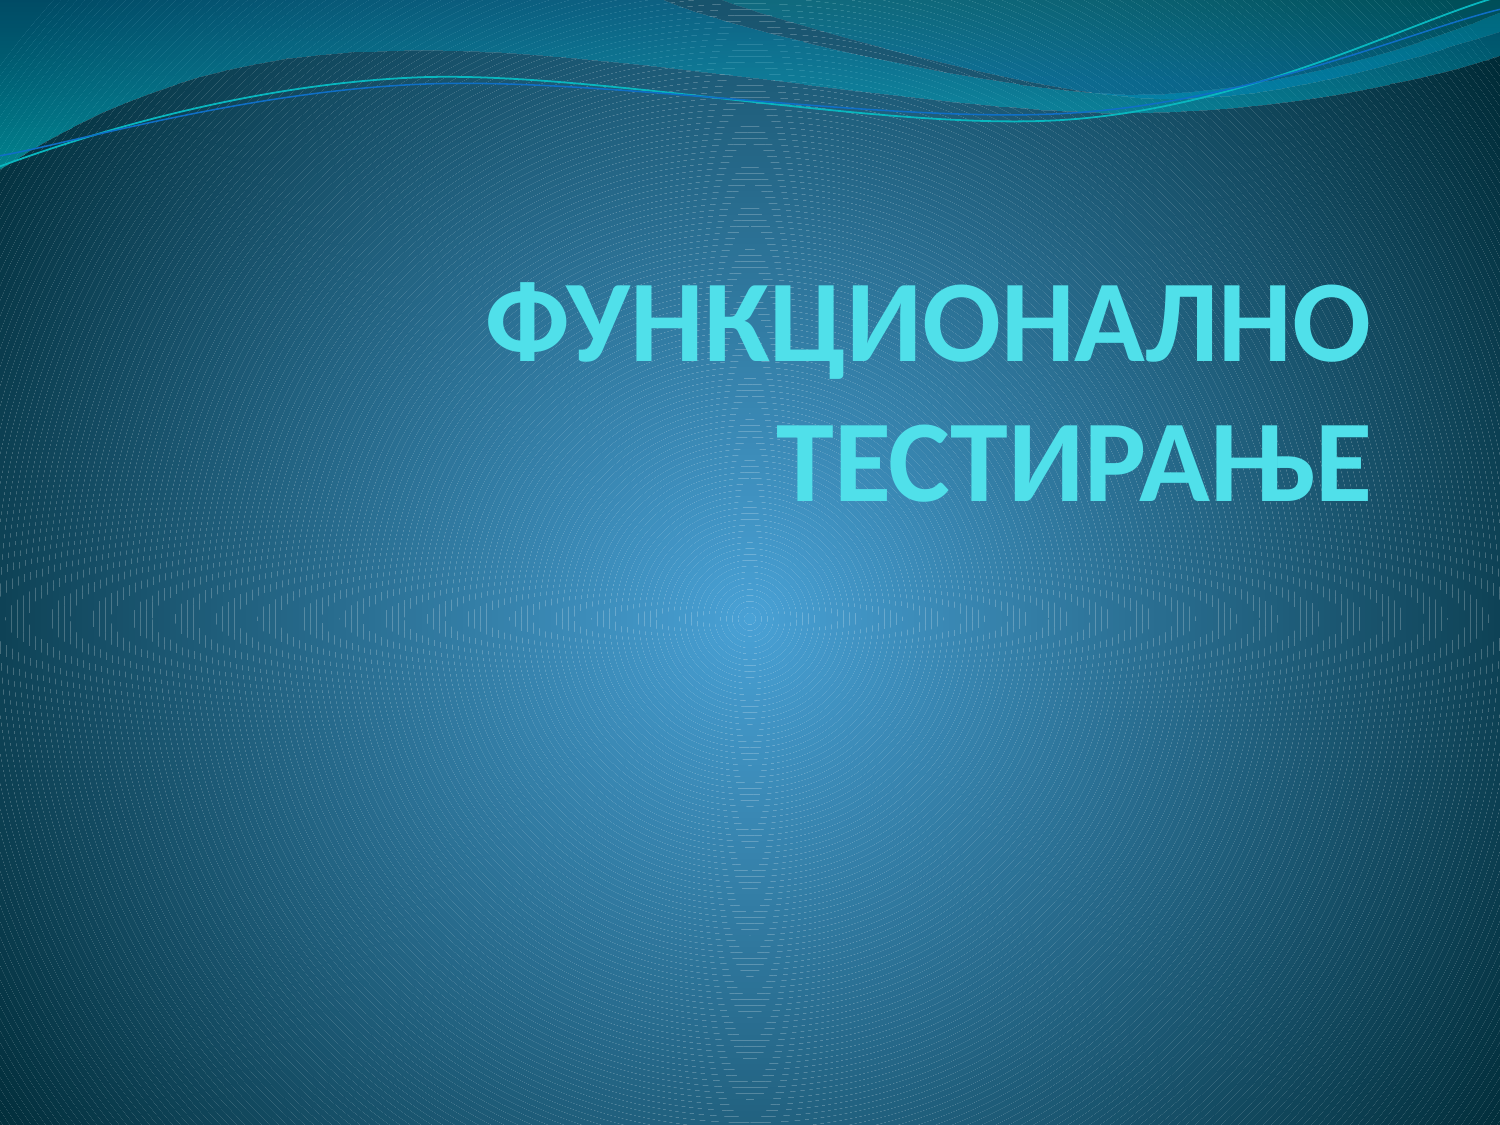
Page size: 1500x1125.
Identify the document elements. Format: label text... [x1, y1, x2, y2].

title ФУНКЦИОНАЛНО ТЕСТИРАЊЕ [87, 224, 1376, 525]
